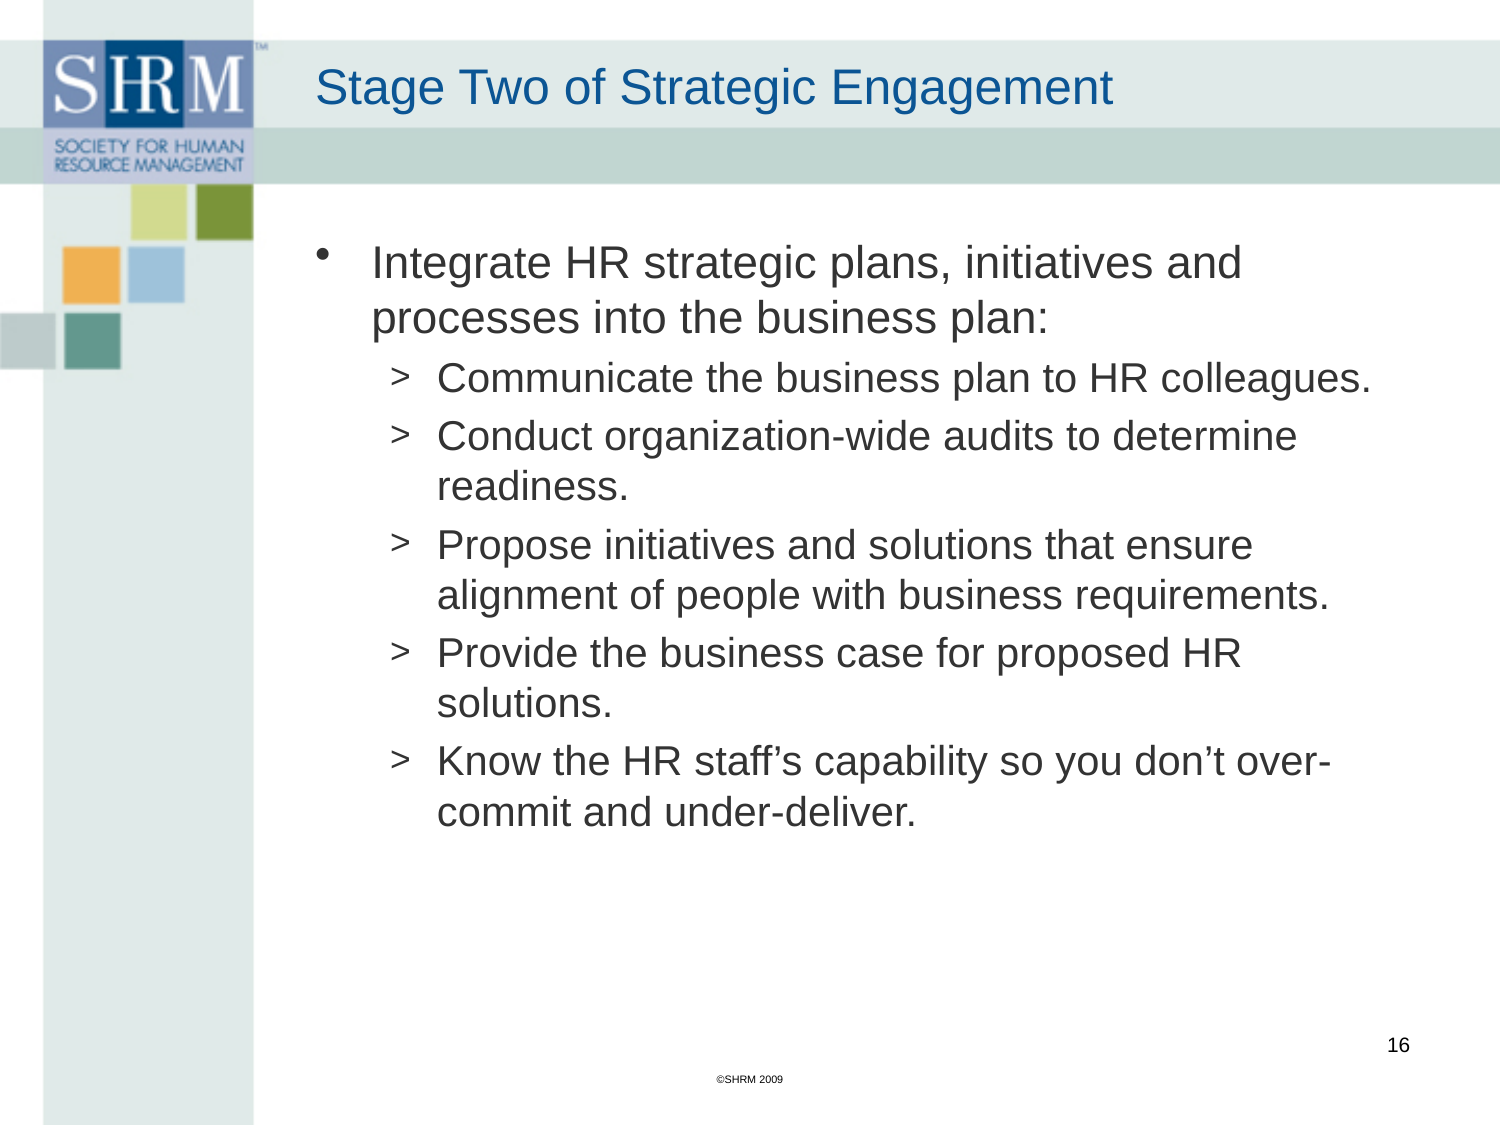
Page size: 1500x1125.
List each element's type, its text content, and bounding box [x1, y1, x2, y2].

list Integrate HR strategic plans, initiatives and processes into the business plan: Communicate the business plan to HR colleagues. Conduct organization-wide audits to determine readiness. Propose initiatives and solutions that ensure alignment of people with business requirements. Provide the business case for proposed HR solutions. Know the HR staff’s capability so you don’t over-commit and under-deliver. [299, 224, 1426, 1006]
footer ©SHRM 2009 [512, 1062, 988, 1103]
title Stage Two of Strategic Engagement [299, 44, 1426, 126]
picture [0, 0, 1500, 1125]
slide_number 16 [1074, 1024, 1426, 1103]
